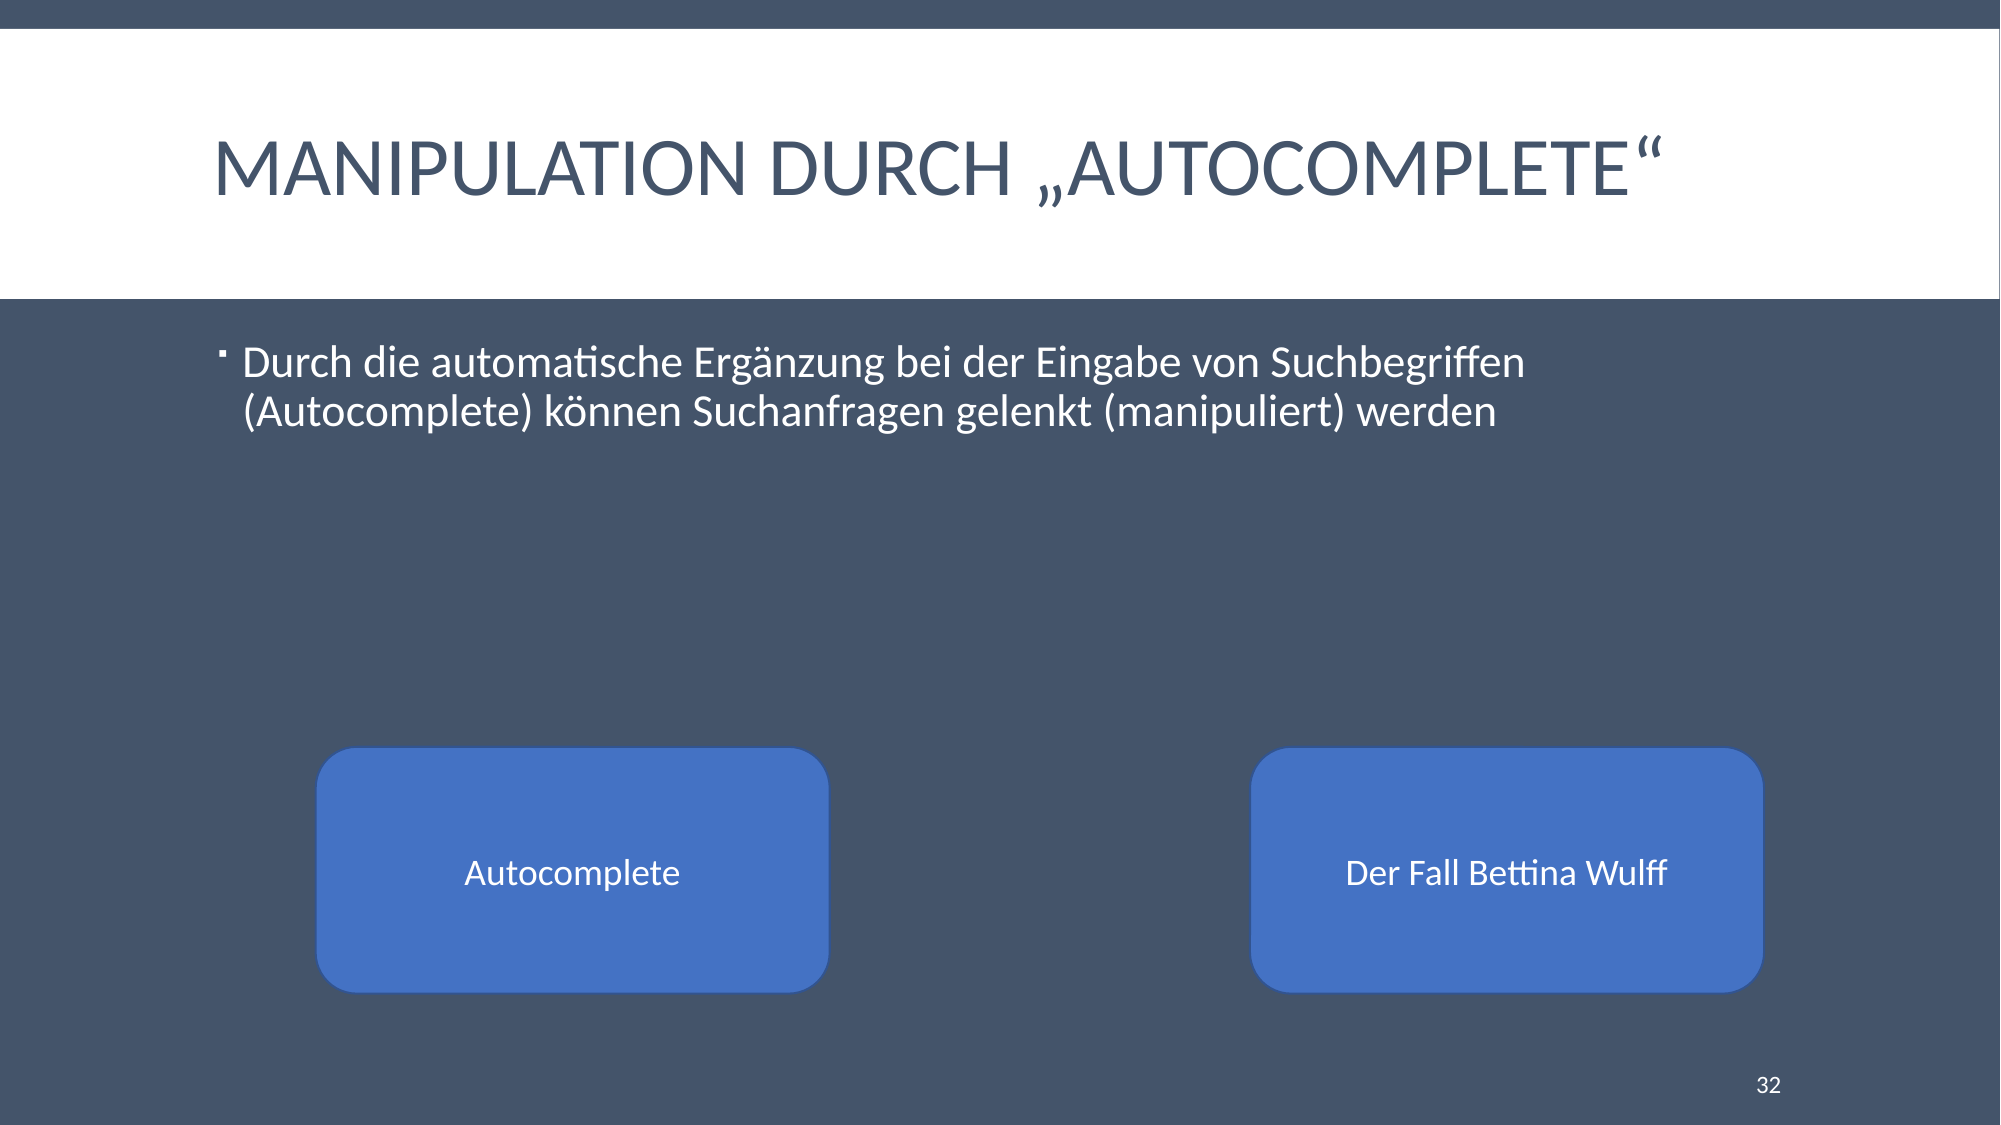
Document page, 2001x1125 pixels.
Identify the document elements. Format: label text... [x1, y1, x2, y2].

title Manipulation durch „Autocomplete“ [197, 46, 1803, 295]
slide_number 32 [1748, 1053, 1904, 1114]
text_box Der Fall Bettina Wulff [1248, 745, 1766, 995]
list Durch die automatische Ergänzung bei der Eingabe von Suchbegriffen (Autocomplete) können Suchanfragen gelenkt (manipuliert) werden [197, 329, 1803, 1020]
text_box Autocomplete [314, 745, 831, 995]
